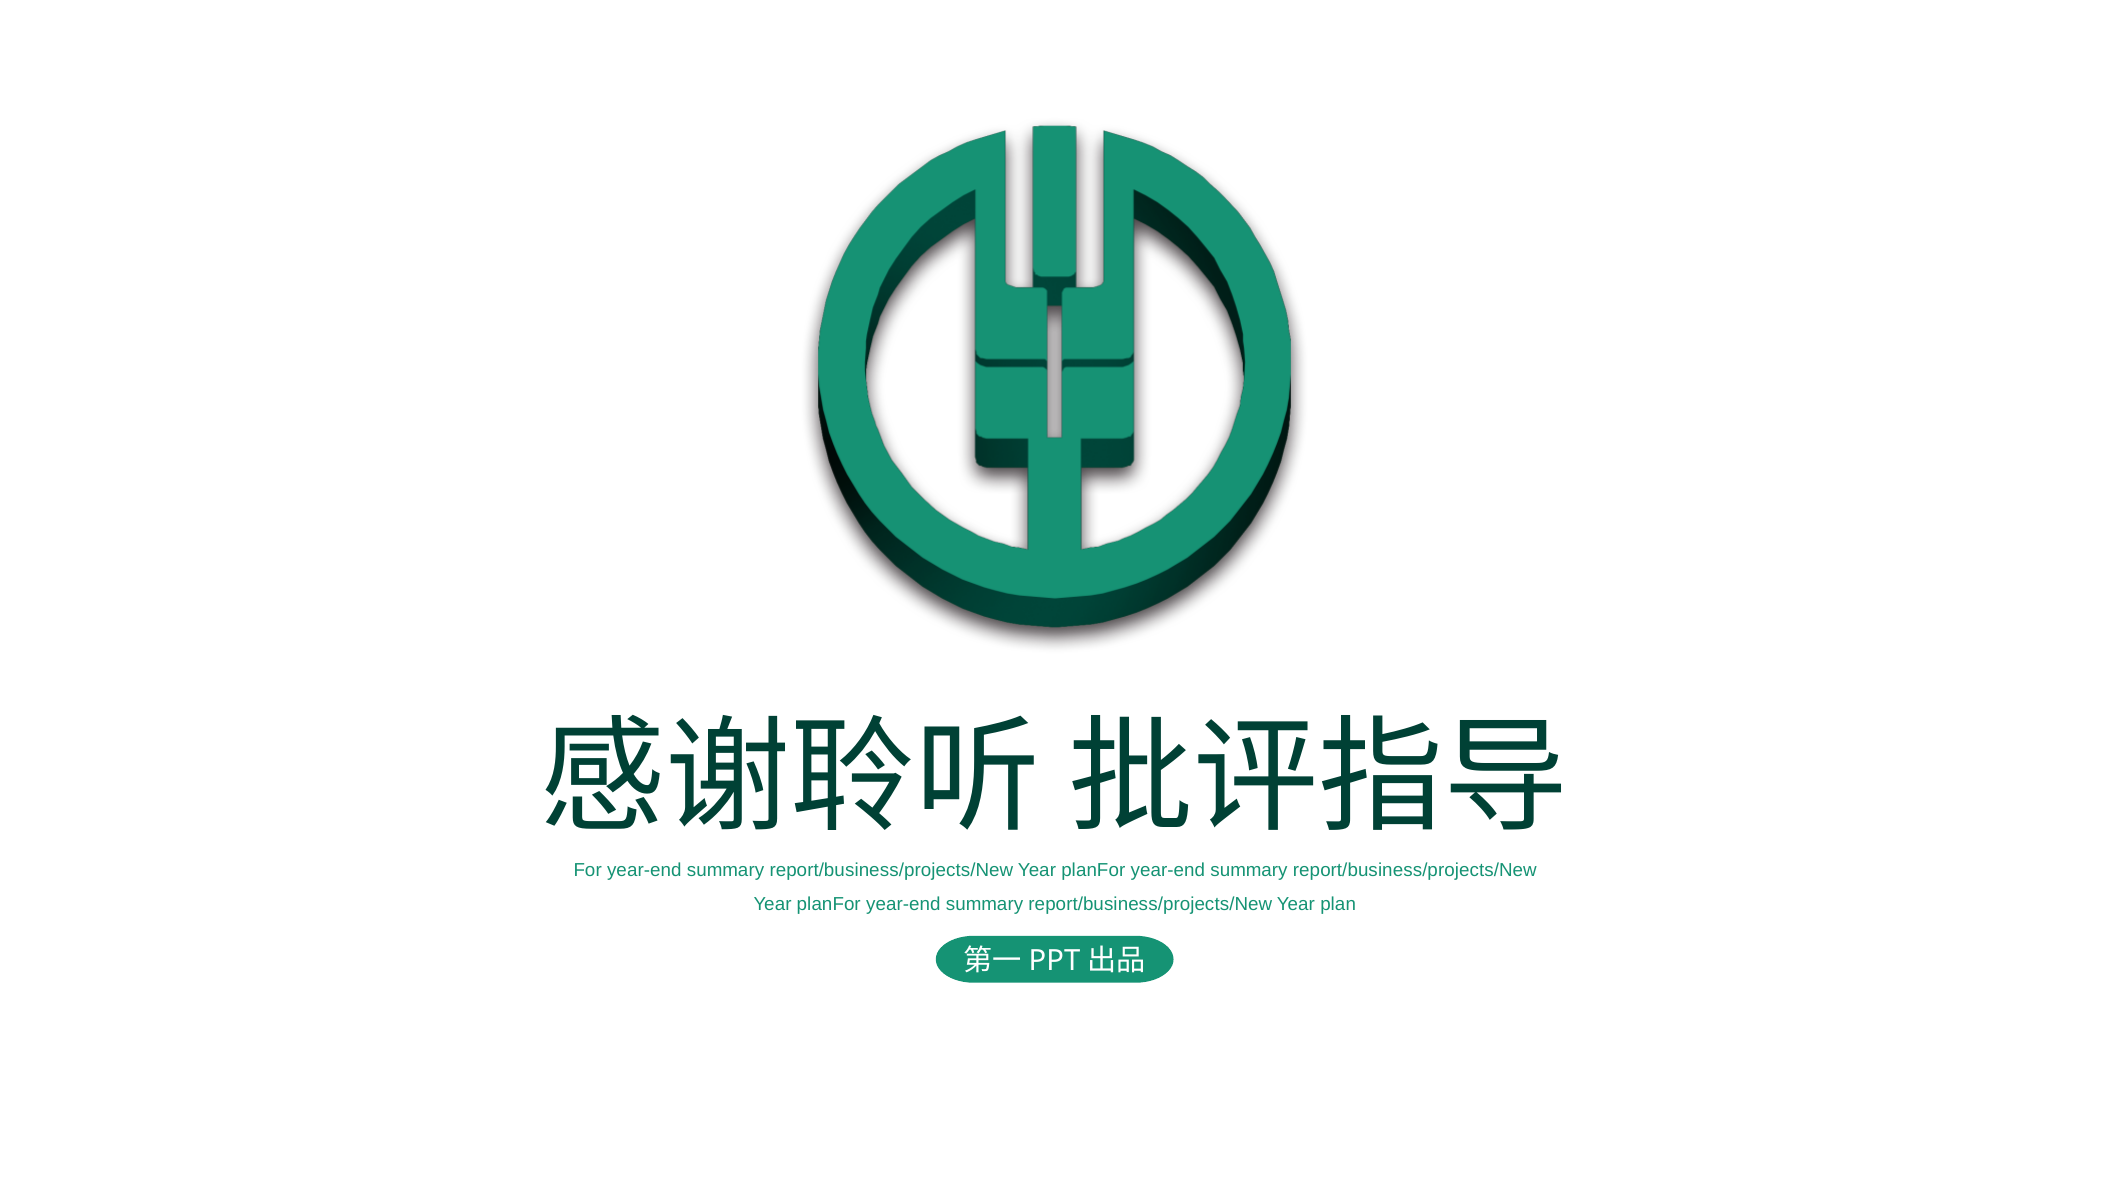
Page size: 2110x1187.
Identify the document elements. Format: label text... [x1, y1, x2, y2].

text_box 第一PPT出品 [934, 934, 1175, 984]
text_box For year-end summary report/business/projects/New Year planFor year-end summary report/business/projects/New Year planFor year-end summary report/business/projects/New Year plan [546, 853, 1563, 922]
picture [747, 85, 1362, 668]
text_box 感谢聆听 批评指导 [517, 687, 1592, 853]
